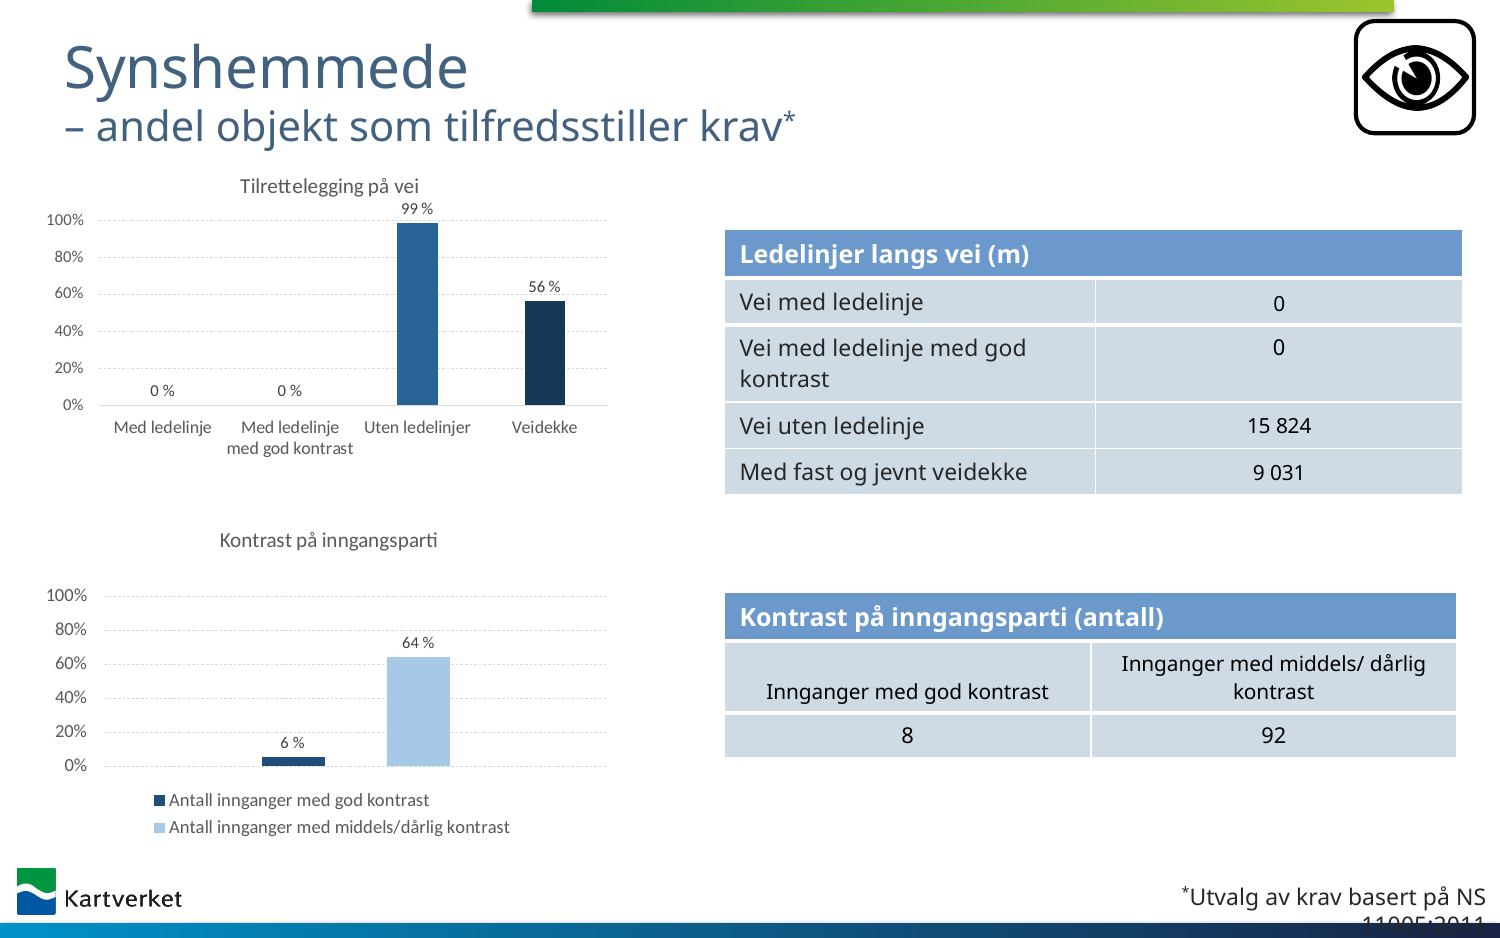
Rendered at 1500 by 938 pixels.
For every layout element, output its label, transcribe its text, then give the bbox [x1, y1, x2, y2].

table_cell 0 [1096, 327, 1462, 401]
picture [41, 166, 618, 492]
table_header Kontrast på inngangsparti (antall) [725, 593, 1456, 639]
text_box *Utvalg av krav basert på NS 11005:2011 [1068, 873, 1500, 938]
table_cell Vei med ledelinje med god kontrast [725, 327, 1095, 401]
table_cell Innganger med god kontrast [725, 643, 1090, 711]
table_cell 8 [725, 715, 1090, 757]
text_box Synshemmede – andel objekt som tilfredsstiller krav* [49, 24, 1431, 158]
table_cell Vei uten ledelinje [725, 403, 1095, 448]
table_cell 0 [1096, 280, 1462, 323]
table_header Ledelinjer langs vei (m) [725, 230, 1462, 276]
table_cell 92 [1092, 715, 1456, 757]
table_cell Med fast og jevnt veidekke [725, 449, 1095, 494]
table_cell 9 031 [1096, 449, 1462, 494]
table_cell 15 824 [1096, 403, 1462, 448]
table_cell Vei med ledelinje [725, 280, 1095, 323]
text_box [1355, 20, 1475, 134]
table_cell Innganger med middels/ dårlig kontrast [1092, 643, 1456, 711]
picture [41, 520, 617, 846]
